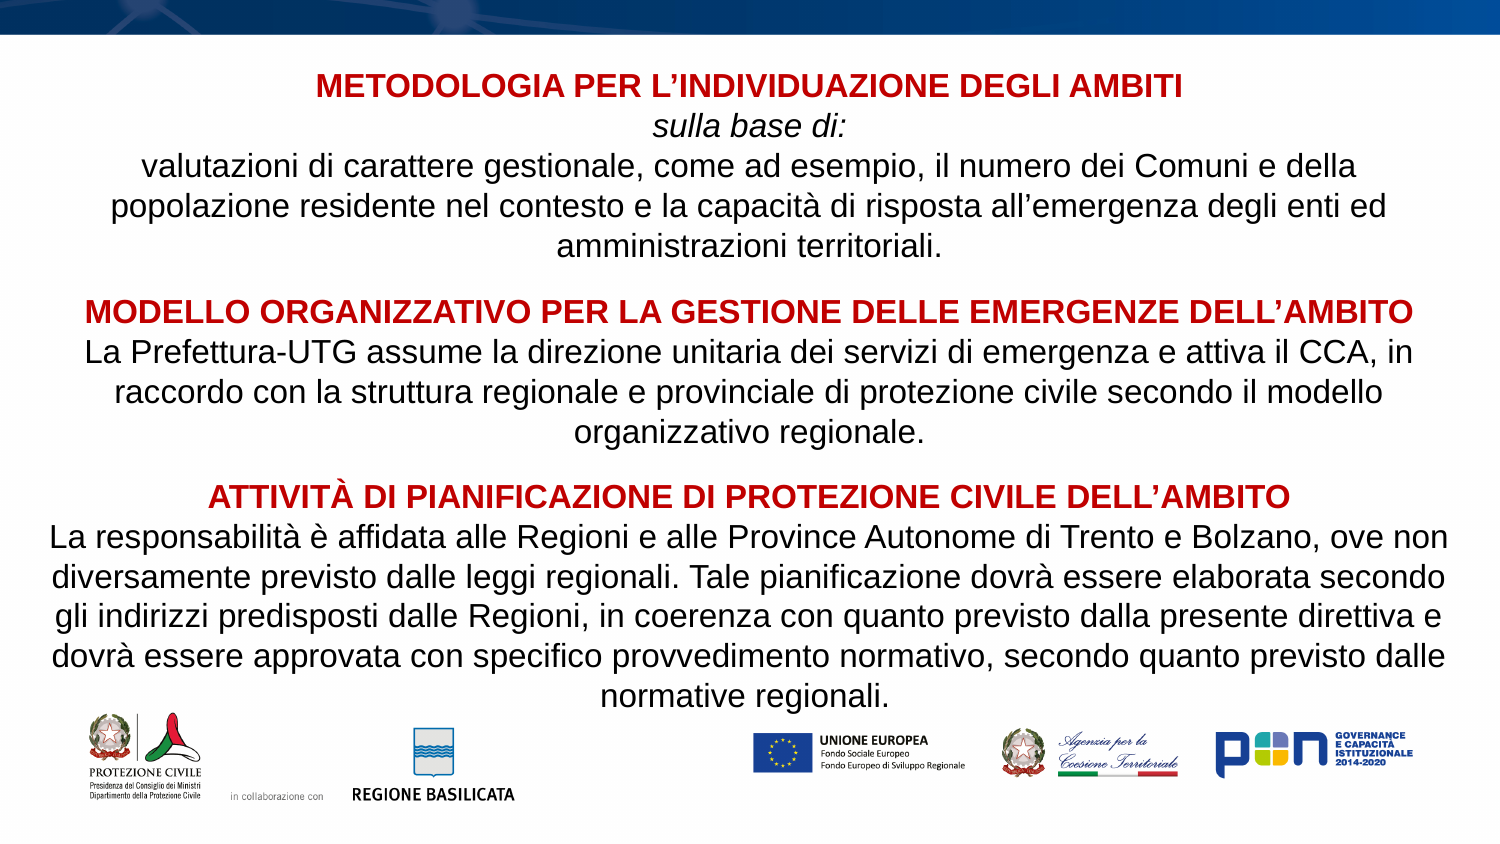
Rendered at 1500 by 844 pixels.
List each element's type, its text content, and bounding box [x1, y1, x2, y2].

picture [0, 0, 1500, 844]
text_box METODOLOGIA PER L’INDIVIDUAZIONE DEGLI AMBITI sulla base di: valutazioni di carattere gestionale, come ad esempio, il numero dei Comuni e della popolazione residente nel contesto e la capacità di risposta all’emergenza degli enti ed amministrazioni territoriali. MODELLO ORGANIZZATIVO PER LA GESTIONE DELLE EMERGENZE DELL’AMBITO La Prefettura-UTG assume la direzione unitaria dei servizi di emergenza e attiva il CCA, in raccordo con la struttura regionale e provinciale di protezione civile secondo il modello organizzativo regionale. ATTIVITÀ DI PIANIFICAZIONE DI PROTEZIONE CIVILE DELL’AMBITO La responsabilità è affidata alle Regioni e alle Province Autonome di Trento e Bolzano, ove non diversamente previsto dalle leggi regionali. Tale pianificazione dovrà essere elaborata secondo gli indirizzi predisposti dalle Regioni, in coerenza con quanto previsto dalla presente direttiva e dovrà essere approvata con specifico provvedimento normativo, secondo quanto previsto dalle normative regionali. [34, 57, 1466, 722]
